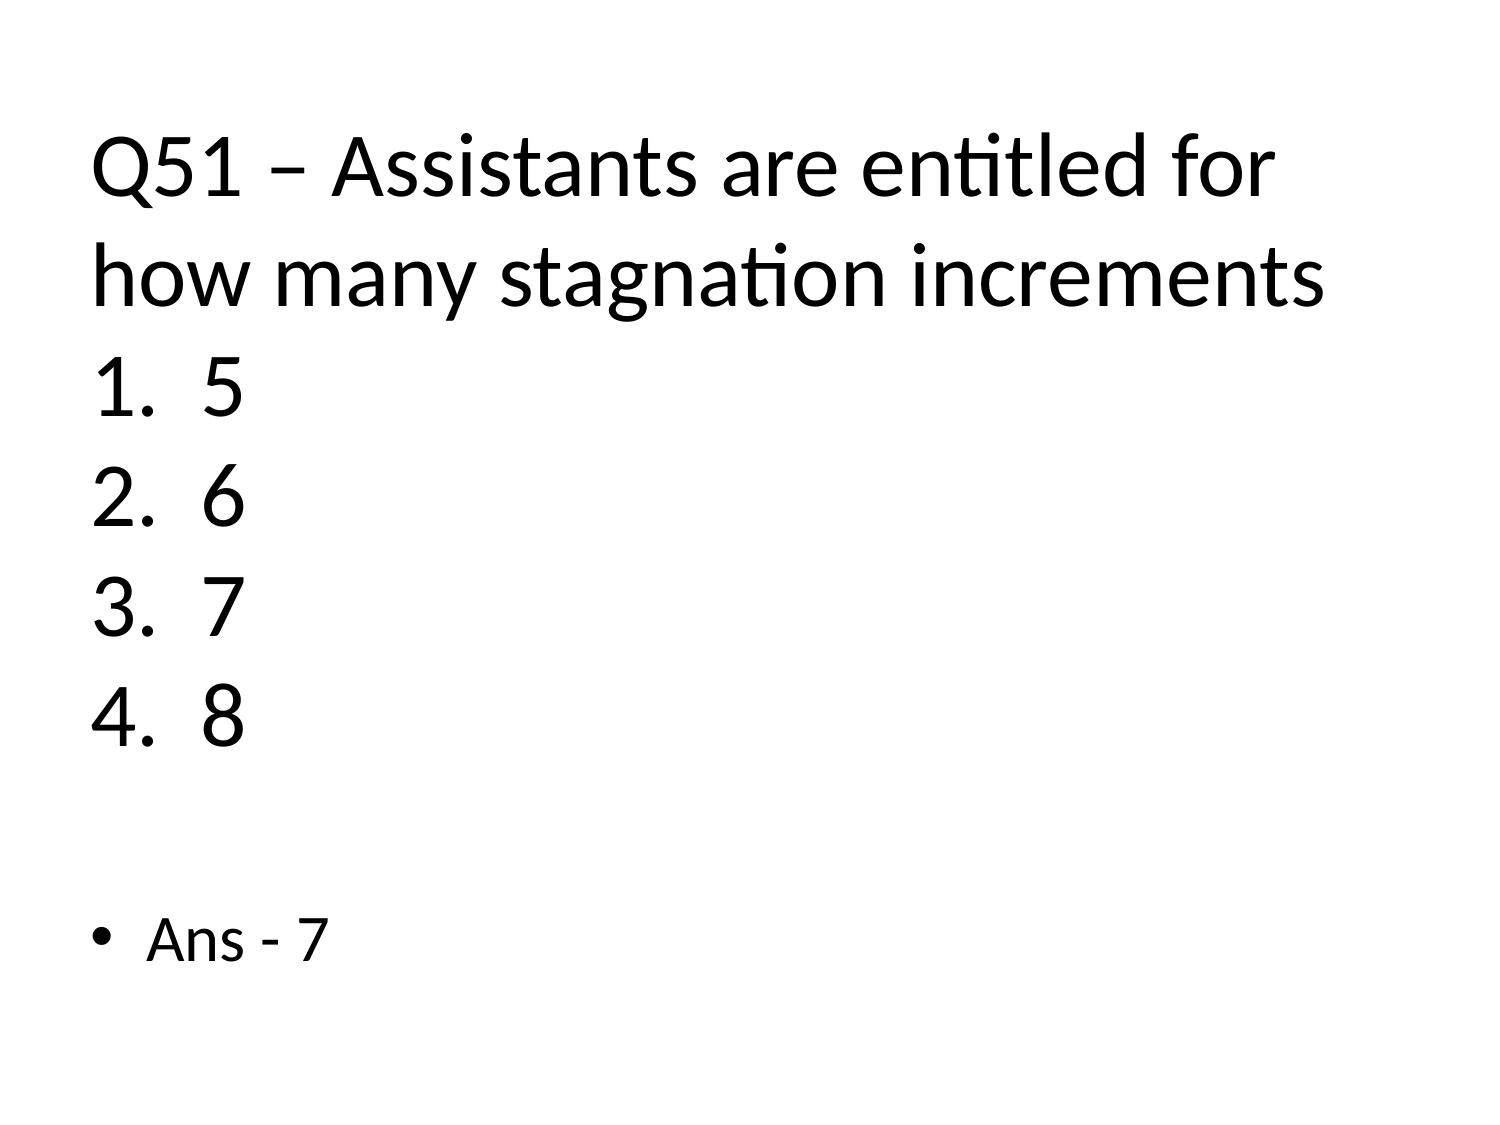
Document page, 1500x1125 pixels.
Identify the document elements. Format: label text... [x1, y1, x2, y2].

list Ans - 7 [75, 887, 1425, 1005]
title Q51 – Assistants are entitled for how many stagnation increments 1. 5 2. 6 3. 7 4. 8 [75, 45, 1425, 825]
